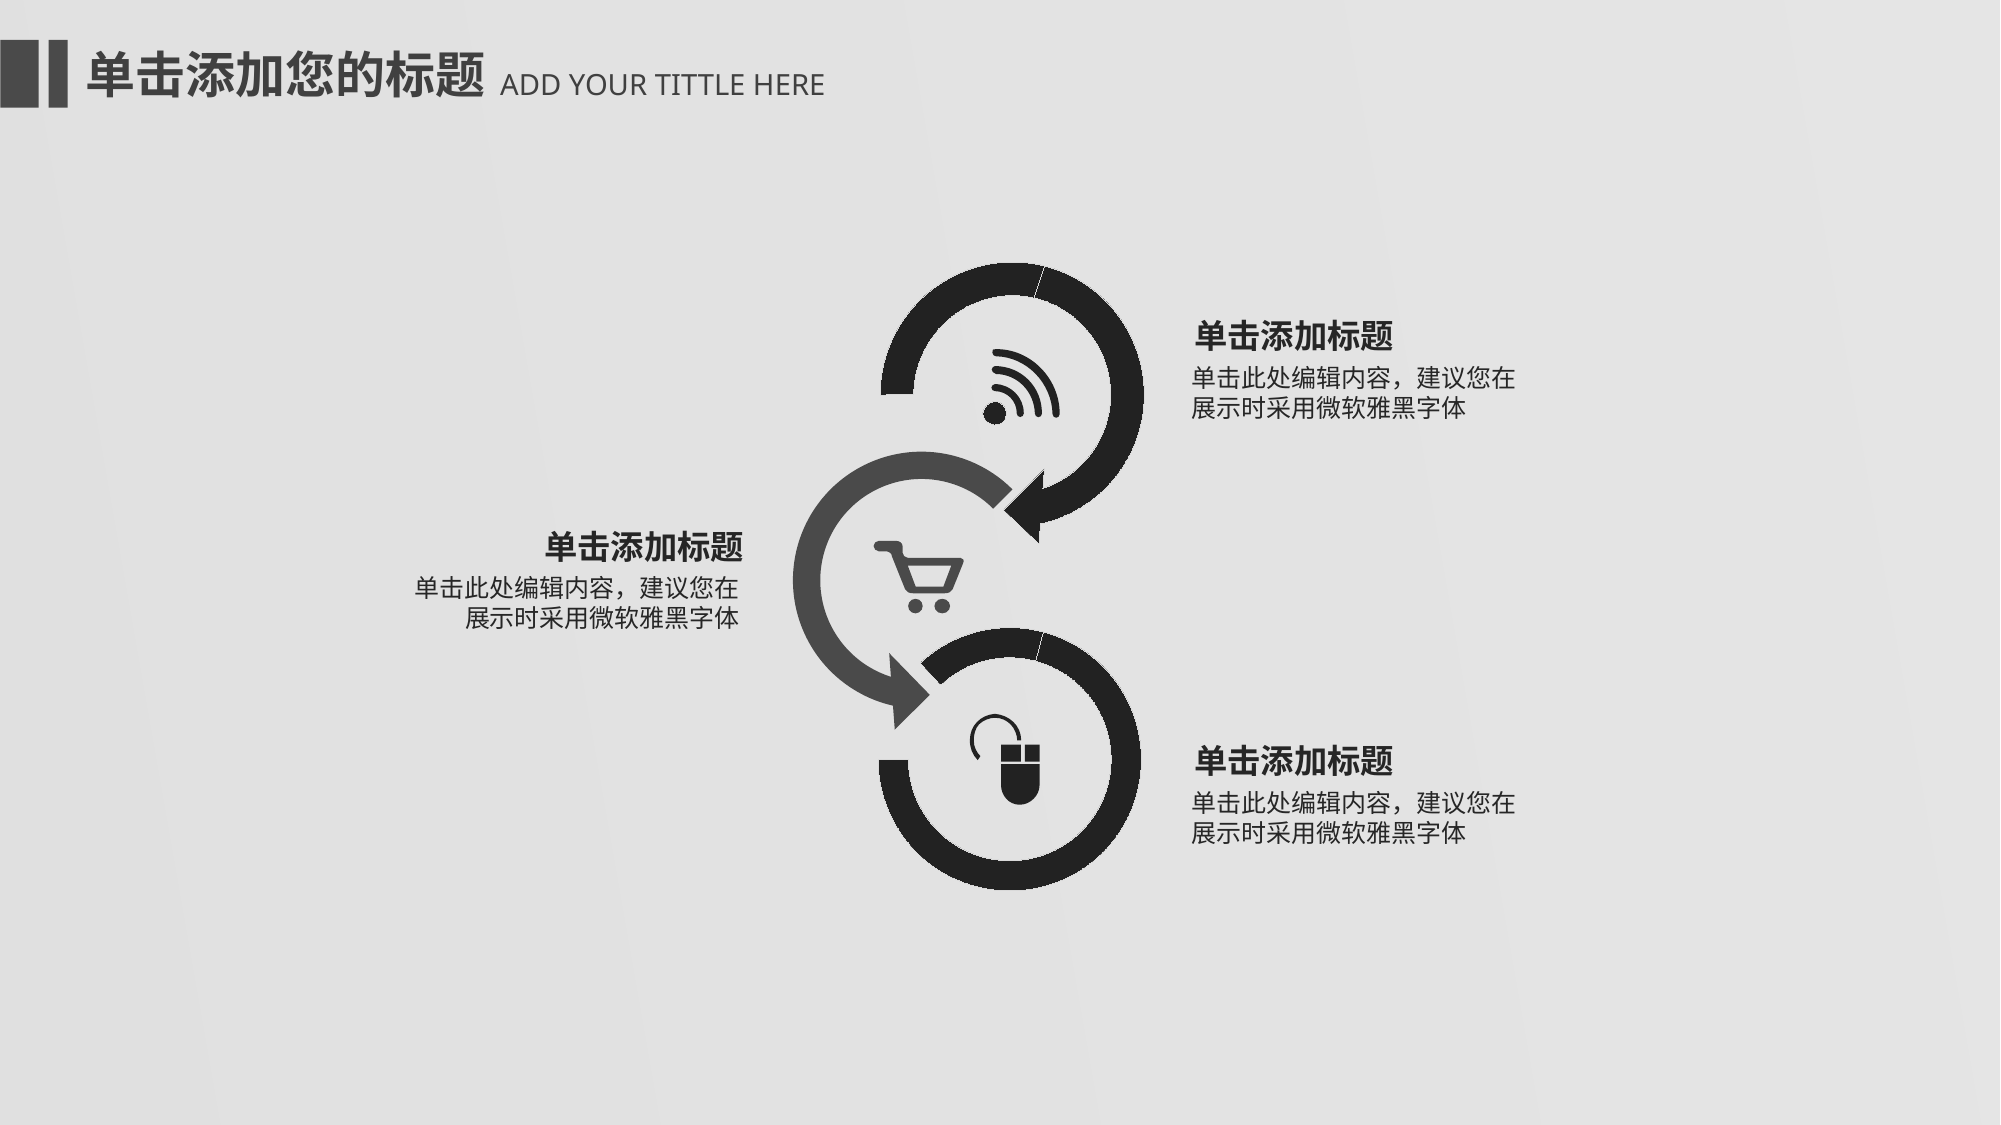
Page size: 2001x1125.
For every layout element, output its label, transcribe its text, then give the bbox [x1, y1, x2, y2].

text_box [969, 713, 1022, 761]
text_box 单击添加标题 [1179, 732, 1564, 788]
text_box [908, 598, 923, 614]
text_box 单击此处编辑内容，建议您在展示时采用微软雅黑字体 [1191, 363, 1536, 423]
text_box [1001, 764, 1040, 805]
text_box [1003, 266, 1145, 544]
text_box 单击添加您的标题 [71, 36, 511, 111]
text_box 单击此处编辑内容，建议您在展示时采用微软雅黑字体 [414, 572, 740, 633]
text_box [880, 262, 1045, 396]
text_box [991, 384, 1024, 418]
text_box [1001, 744, 1021, 762]
text_box [920, 627, 1043, 685]
text_box [992, 349, 1060, 418]
text_box [1024, 744, 1040, 762]
text_box [991, 366, 1042, 418]
text_box 单击添加标题 [1179, 307, 1564, 363]
text_box 单击添加标题 [384, 518, 759, 574]
text_box ADD YOUR TITTLE HERE [485, 59, 856, 109]
text_box [934, 598, 951, 614]
text_box [792, 451, 1013, 730]
text_box [873, 540, 964, 594]
text_box [878, 631, 1142, 891]
text_box [982, 401, 1007, 426]
text_box 单击此处编辑内容，建议您在展示时采用微软雅黑字体 [1191, 788, 1536, 848]
